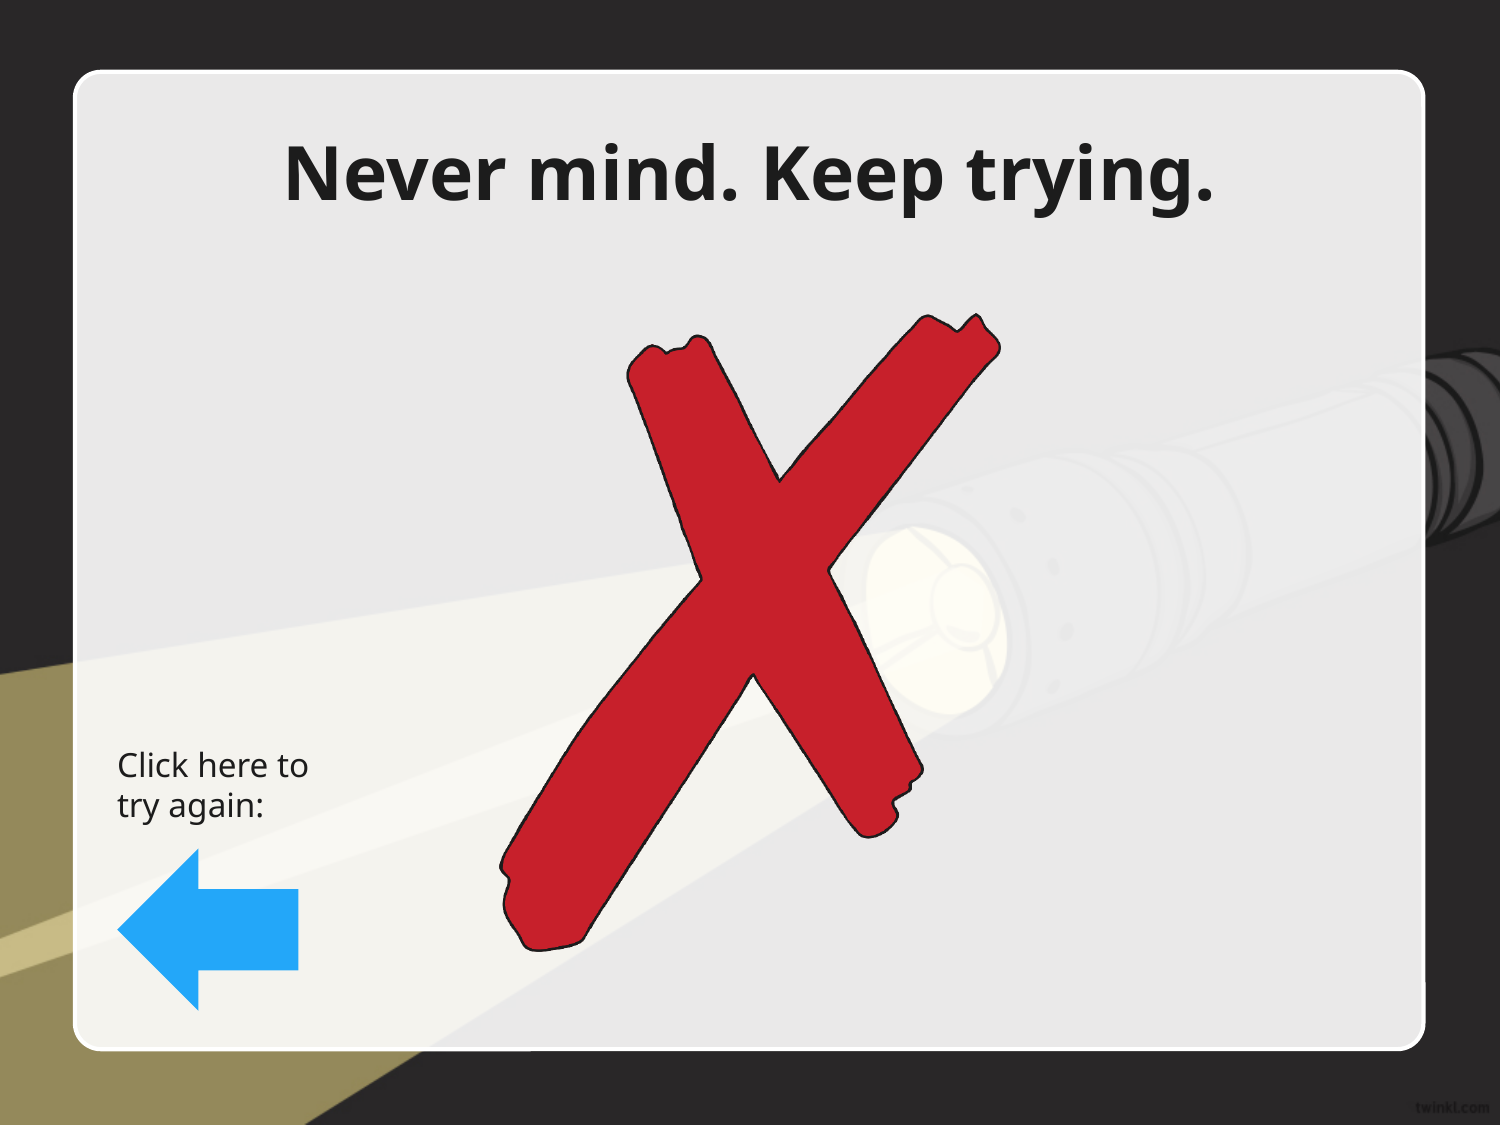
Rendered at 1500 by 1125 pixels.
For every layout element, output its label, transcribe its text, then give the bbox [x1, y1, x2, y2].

text_box Never mind. Keep trying. [75, 125, 1425, 226]
text_box [115, 845, 300, 1014]
text_box Click here to try again: [117, 732, 321, 837]
picture [0, 0, 1500, 1125]
